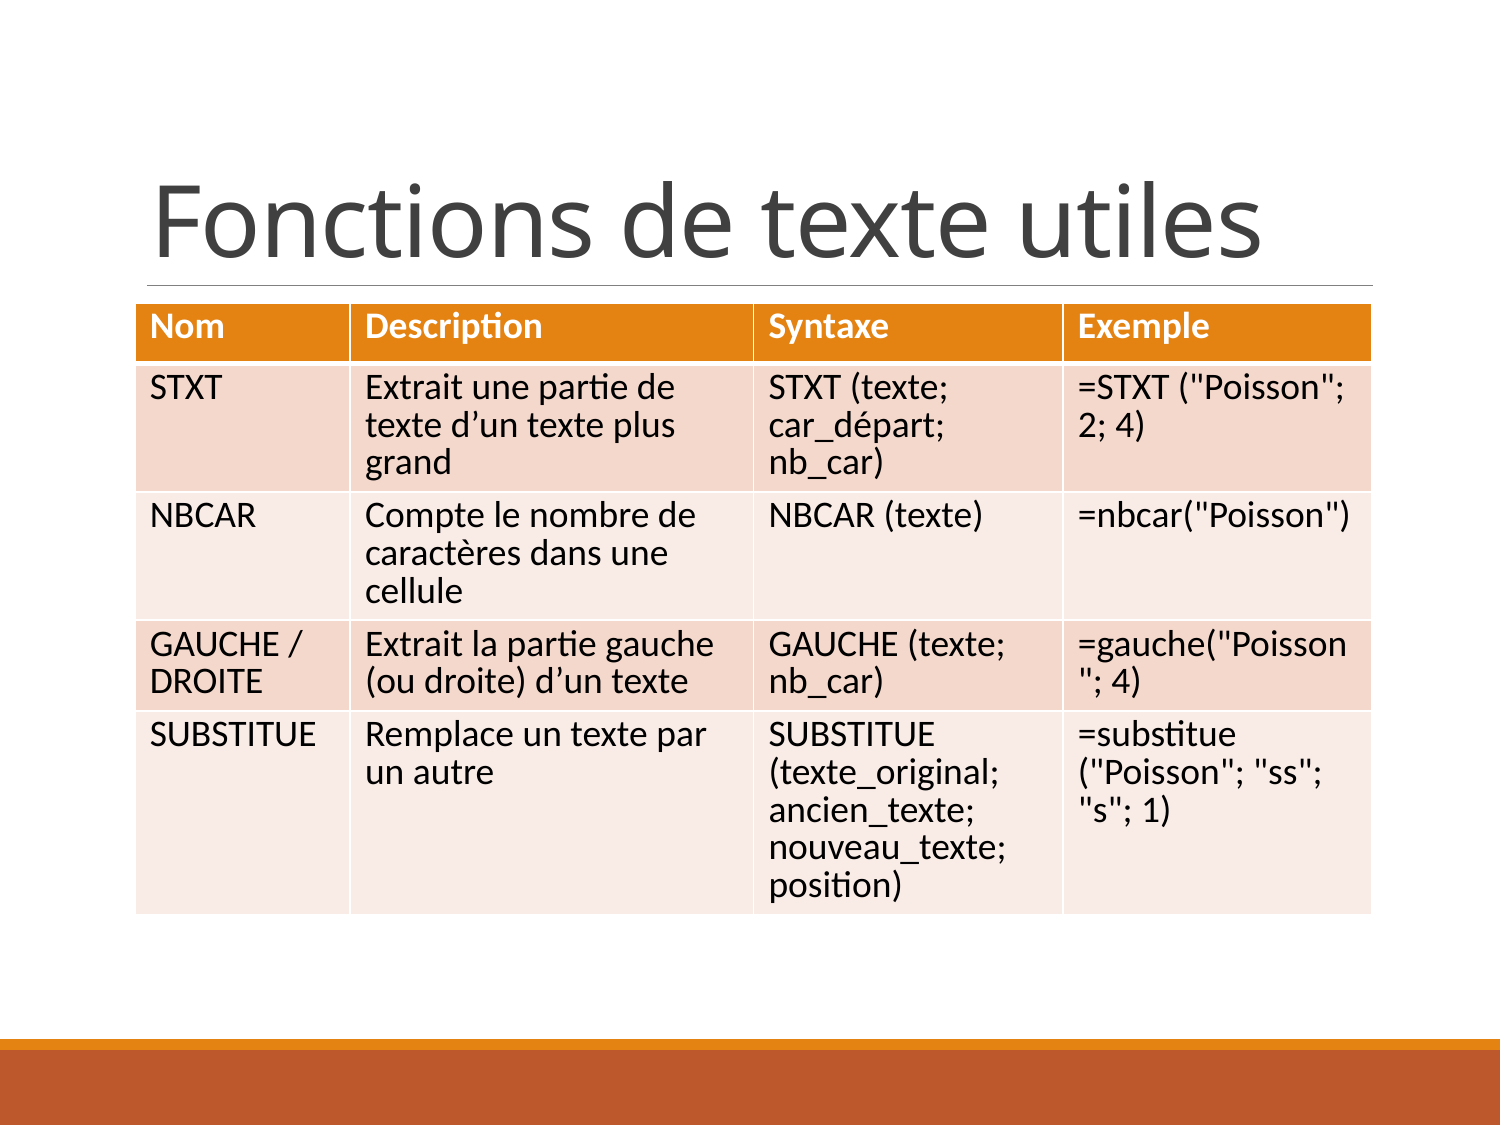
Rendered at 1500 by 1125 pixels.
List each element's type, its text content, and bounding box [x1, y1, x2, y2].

table_header Syntaxe [754, 304, 1062, 361]
title Fonctions de texte utiles [135, 47, 1373, 285]
table_cell GAUCHE (texte; nb_car) [754, 621, 1062, 710]
table_cell =nbcar("Poisson") [1064, 493, 1371, 619]
table_header Nom [136, 304, 349, 361]
table_cell NBCAR [136, 493, 349, 619]
table_cell STXT (texte; car_départ; nb_car) [754, 366, 1062, 491]
table_cell Remplace un texte par un autre [351, 712, 753, 914]
table_cell STXT [136, 366, 349, 491]
table_header Exemple [1064, 304, 1371, 361]
table_cell NBCAR (texte) [754, 493, 1062, 619]
table_cell =STXT ("Poisson"; 2; 4) [1064, 366, 1371, 491]
table_cell SUBSTITUE (texte_original; ancien_texte; nouveau_texte; position) [754, 712, 1062, 914]
table_cell Compte le nombre de caractères dans une cellule [351, 493, 753, 619]
table_cell =gauche("Poisson"; 4) [1064, 621, 1371, 710]
table_cell Extrait la partie gauche (ou droite) d’un texte [351, 621, 753, 710]
table_header Description [351, 304, 753, 361]
table_cell SUBSTITUE [136, 712, 349, 914]
table_cell Extrait une partie de texte d’un texte plus grand [351, 366, 753, 491]
table_cell =substitue ("Poisson"; "ss"; "s"; 1) [1064, 712, 1371, 914]
table_cell GAUCHE / DROITE [136, 621, 349, 710]
